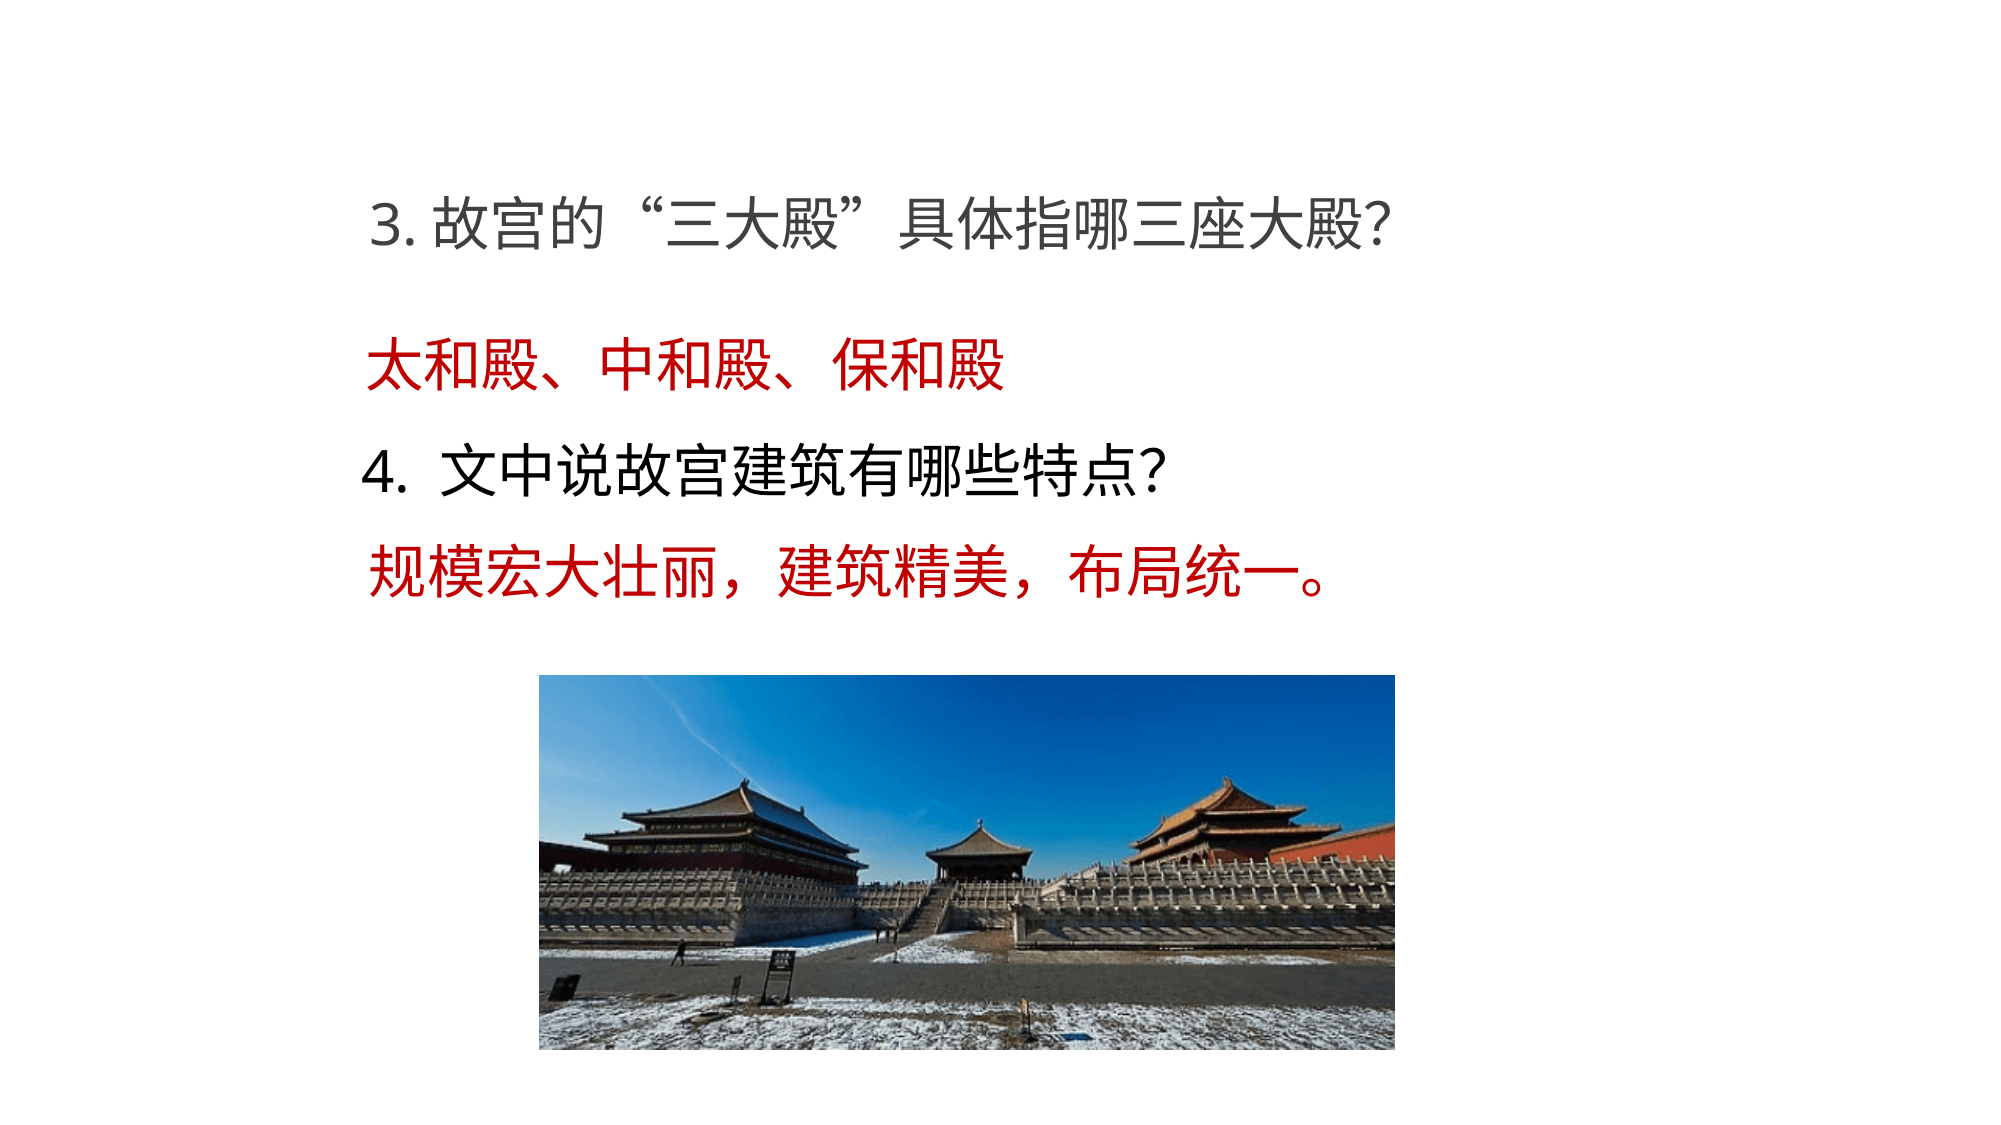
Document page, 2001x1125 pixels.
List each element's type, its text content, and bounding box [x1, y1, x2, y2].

text_box 4. 文中说故宫建筑有哪些特点？ [346, 426, 1641, 551]
text_box 太和殿、中和殿、保和殿 [350, 321, 1537, 406]
list 3.故宫的“三大殿”具体指哪三座大殿？ [354, 187, 1648, 311]
text_box 规模宏大壮丽，建筑精美，布局统一。 [354, 527, 1541, 613]
picture [539, 675, 1395, 1050]
